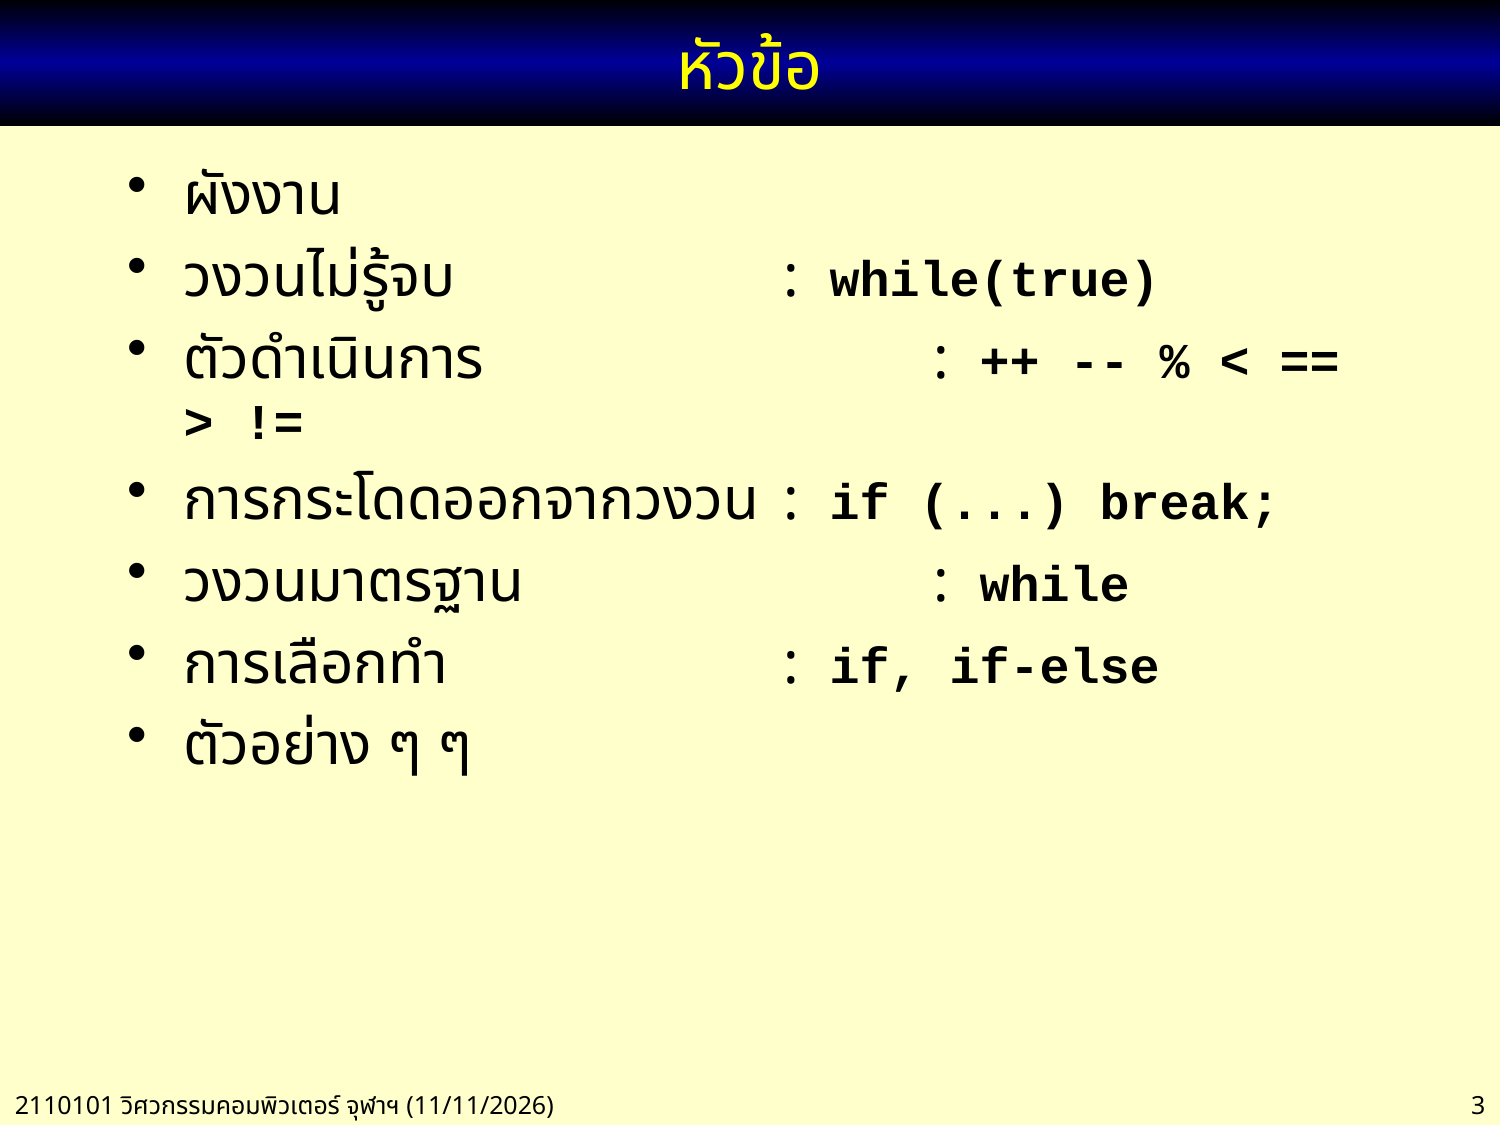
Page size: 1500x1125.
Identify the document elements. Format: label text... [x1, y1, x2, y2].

title หัวข้อ [0, 0, 1500, 126]
list ผังงาน วงวนไม่รู้จบ : while(true) ตัวดำเนินการ : ++ -- % < == > != การกระโดดออกจากวงวน : if (...) break; วงวนมาตรฐาน : while การเลือกทำ : if, if-else ตัวอย่าง ๆ ๆ [112, 148, 1465, 987]
